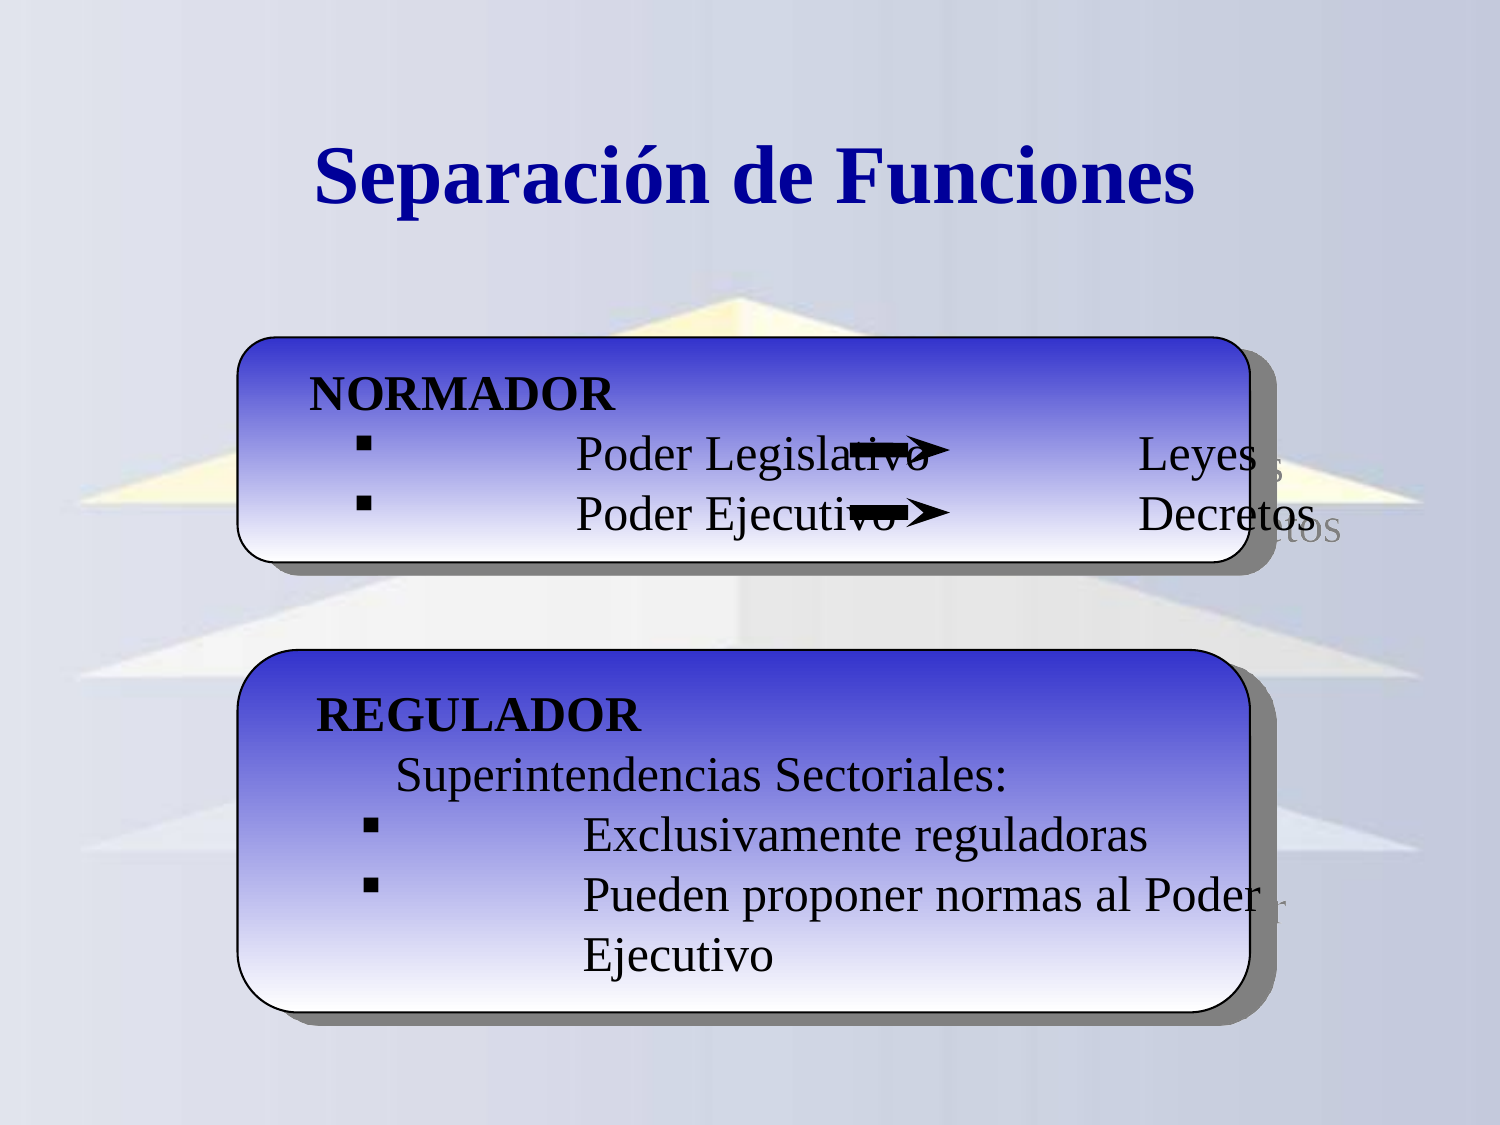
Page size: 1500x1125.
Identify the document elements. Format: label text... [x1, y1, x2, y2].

text_box REGULADOR Superintendencias Sectoriales: Exclusivamente reguladoras Pueden proponer normas al Poder Ejecutivo [237, 649, 1251, 1013]
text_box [237, 337, 1251, 563]
text_box Separación de Funciones [298, 112, 1213, 228]
picture [0, 0, 1500, 1125]
